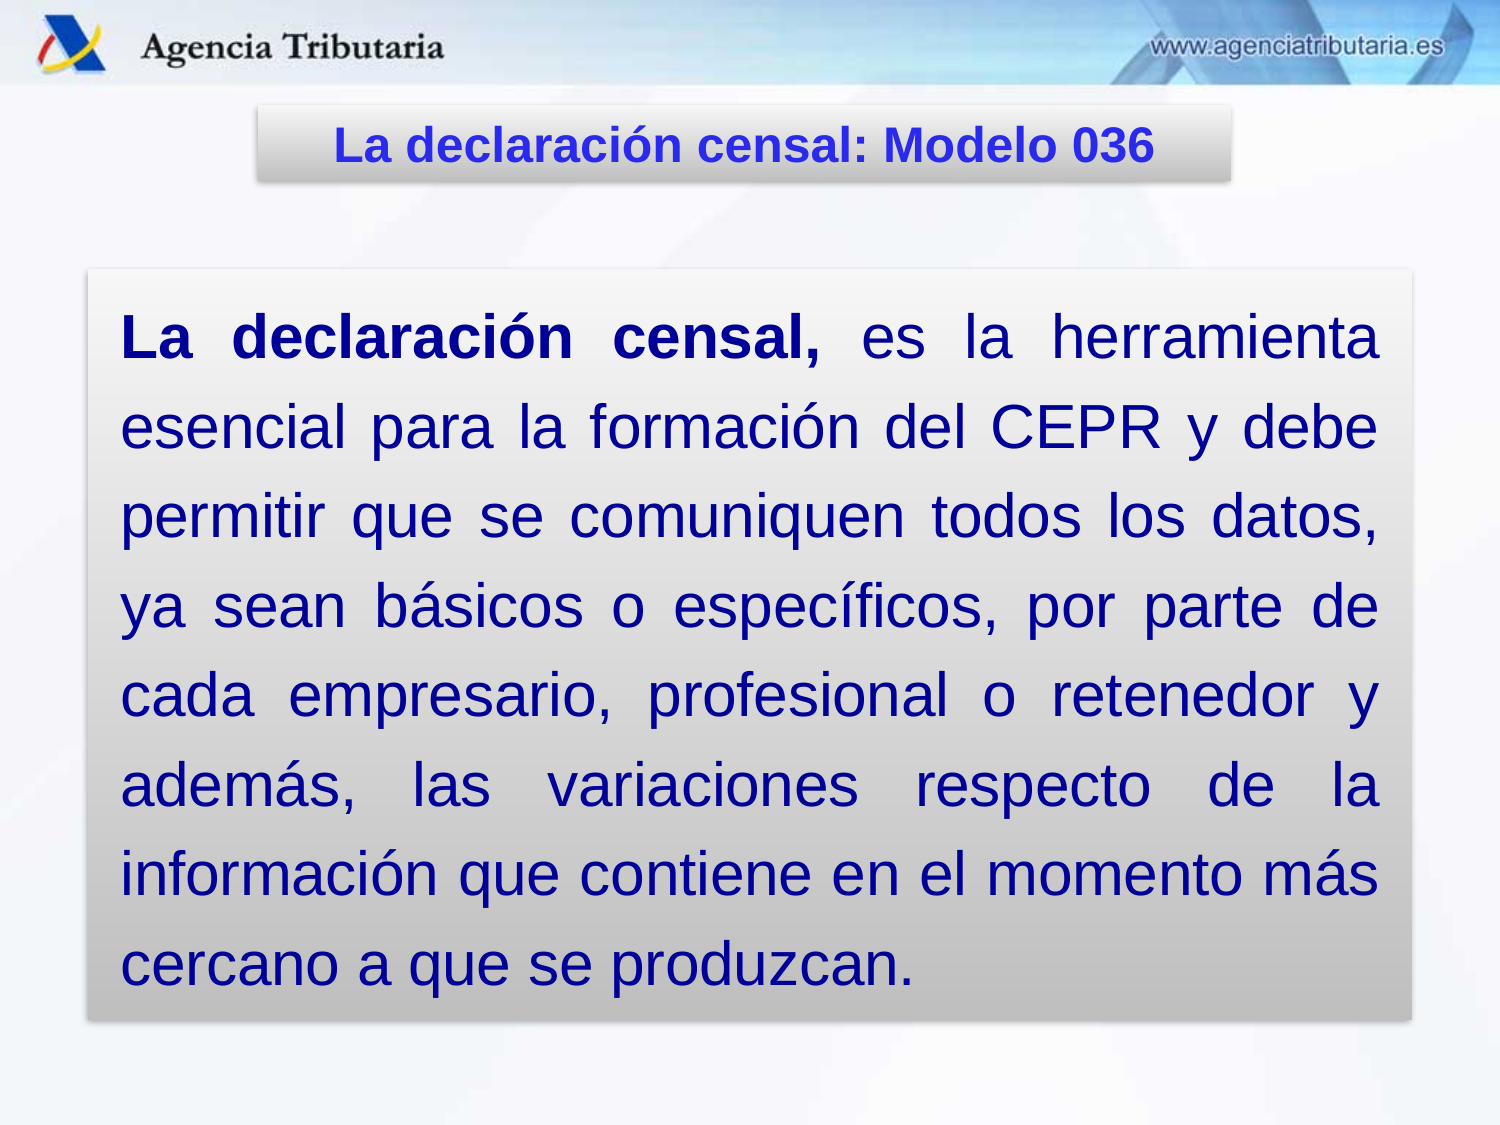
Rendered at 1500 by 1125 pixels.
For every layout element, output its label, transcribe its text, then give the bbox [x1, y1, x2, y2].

text_box La declaración censal, es la herramienta esencial para la formación del CEPR y debe permitir que se comuniquen todos los datos, ya sean básicos o específicos, por parte de cada empresario, profesional o retenedor y además, las variaciones respecto de la información que contiene en el momento más cercano a que se produzcan. [105, 274, 1395, 1017]
text_box [87, 269, 1412, 1020]
picture [0, 0, 1500, 1125]
text_box La declaración censal: Modelo 036 [258, 105, 1231, 181]
